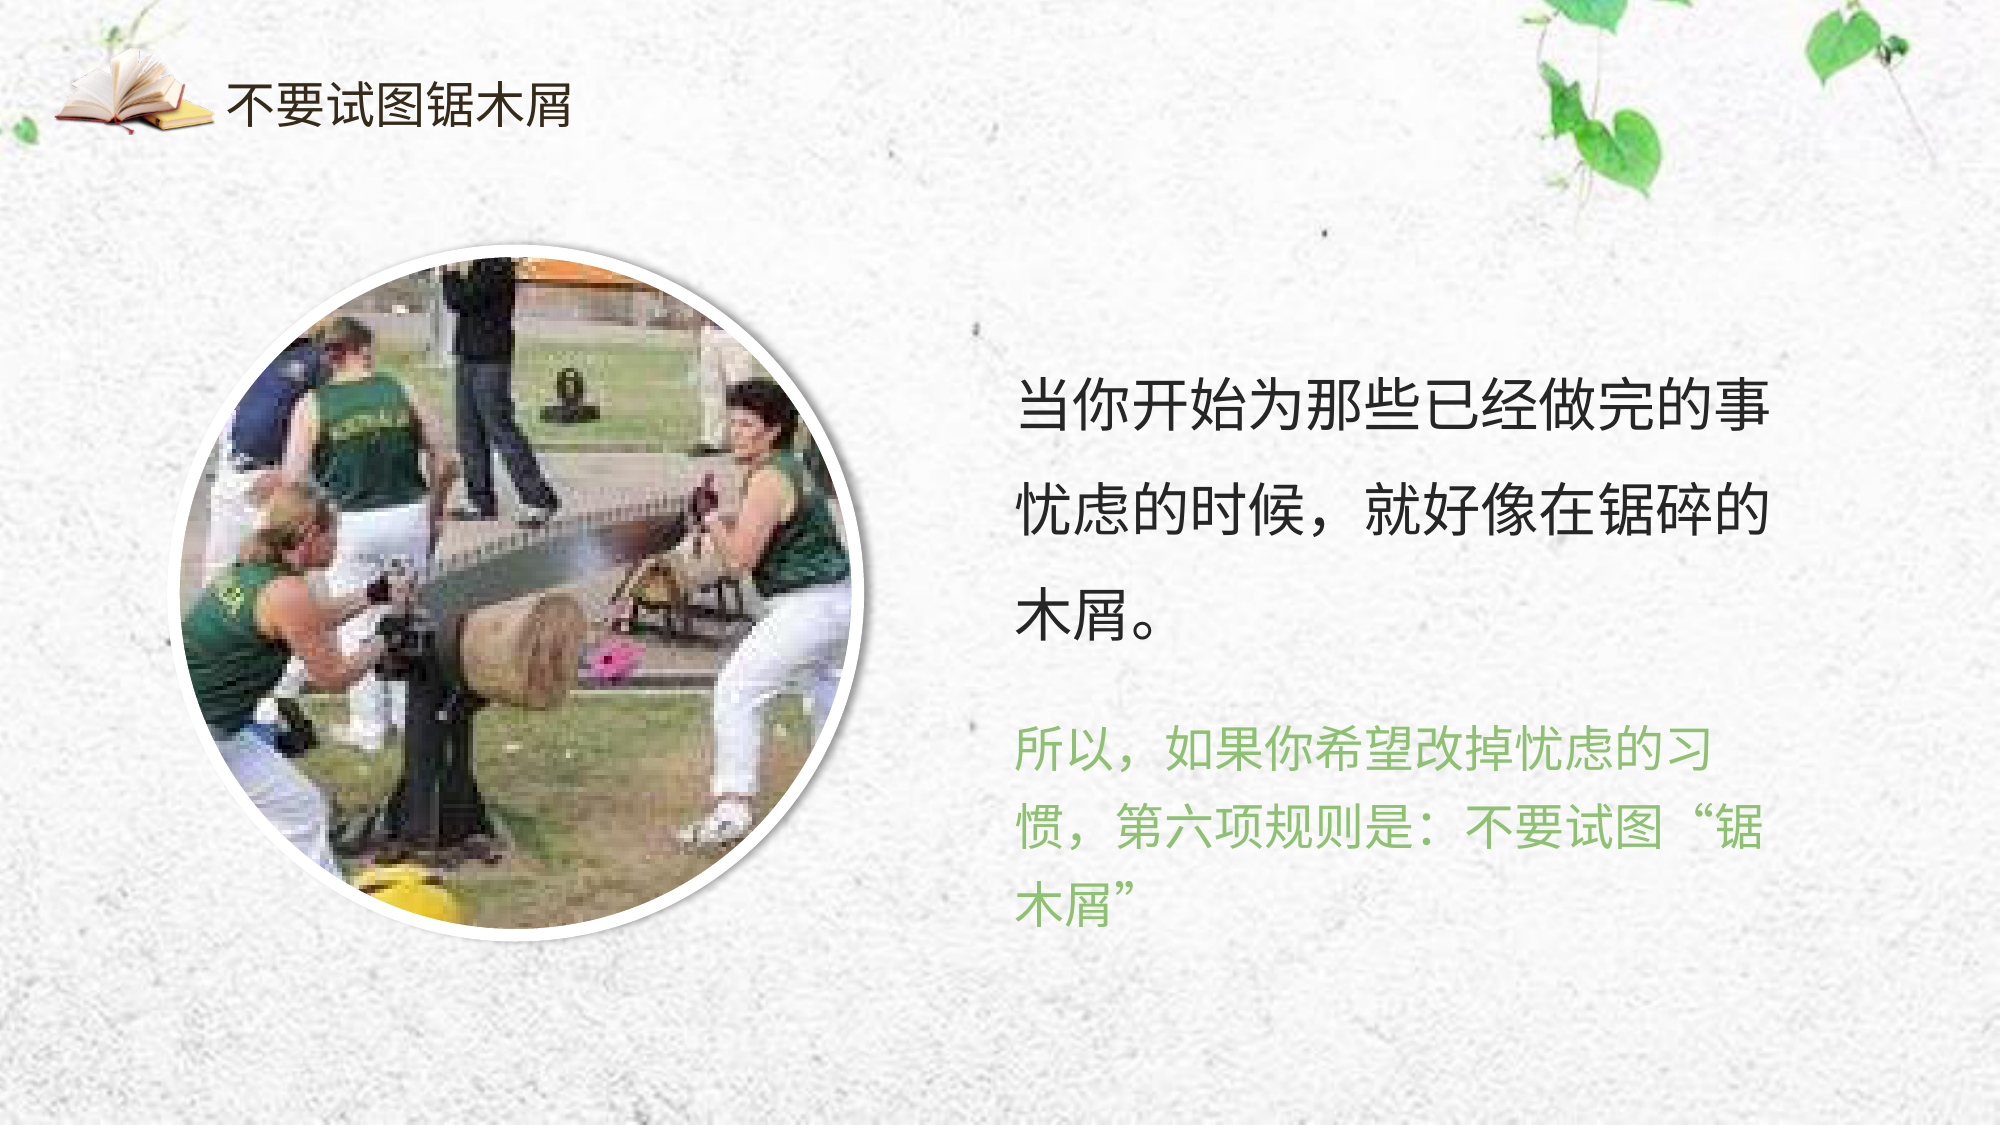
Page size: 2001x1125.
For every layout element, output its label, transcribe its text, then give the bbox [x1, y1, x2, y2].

text_box 不要试图锯木屑 [210, 66, 1068, 159]
text_box 当你开始为那些已经做完的事忧虑的时候，就好像在锯碎的木屑。 [999, 326, 1839, 656]
picture [0, 0, 2000, 1125]
text_box 所以，如果你希望改掉忧虑的习惯，第六项规则是：不要试图“锯木屑” [999, 692, 1804, 941]
